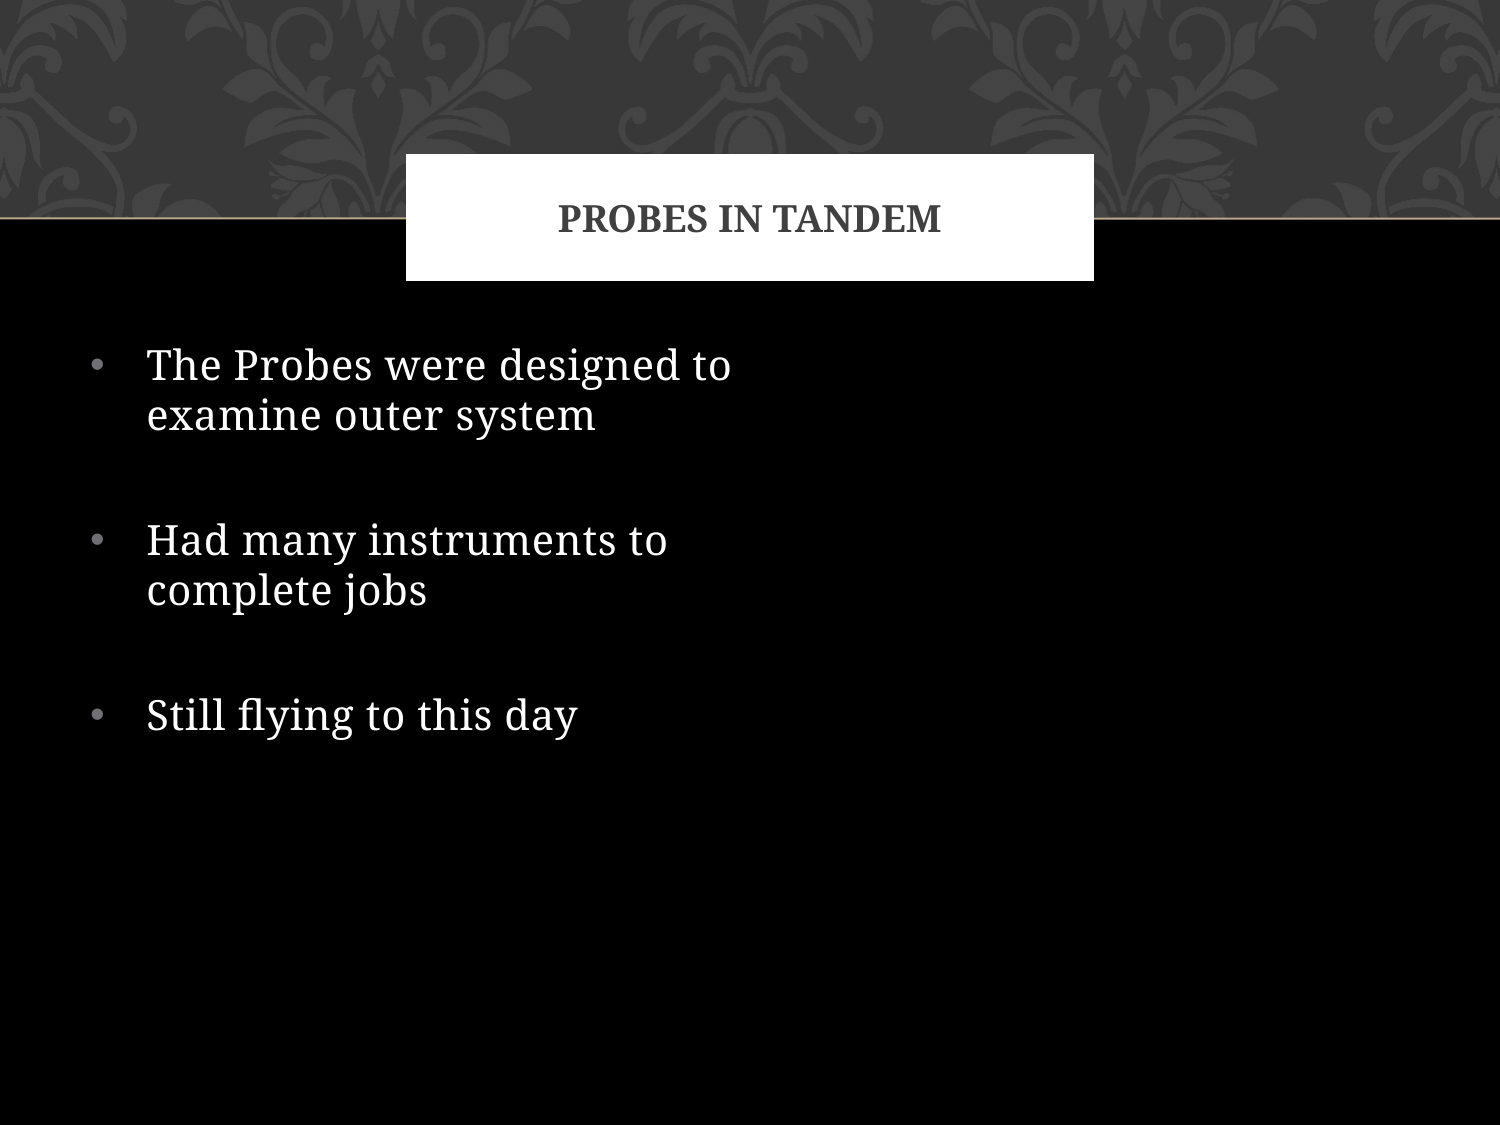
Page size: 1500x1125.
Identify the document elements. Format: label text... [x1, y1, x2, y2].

title Probes in tandem [406, 154, 1094, 281]
list The Probes were designed to examine outer system Had many instruments to complete jobs Still flying to this day [75, 331, 825, 1000]
